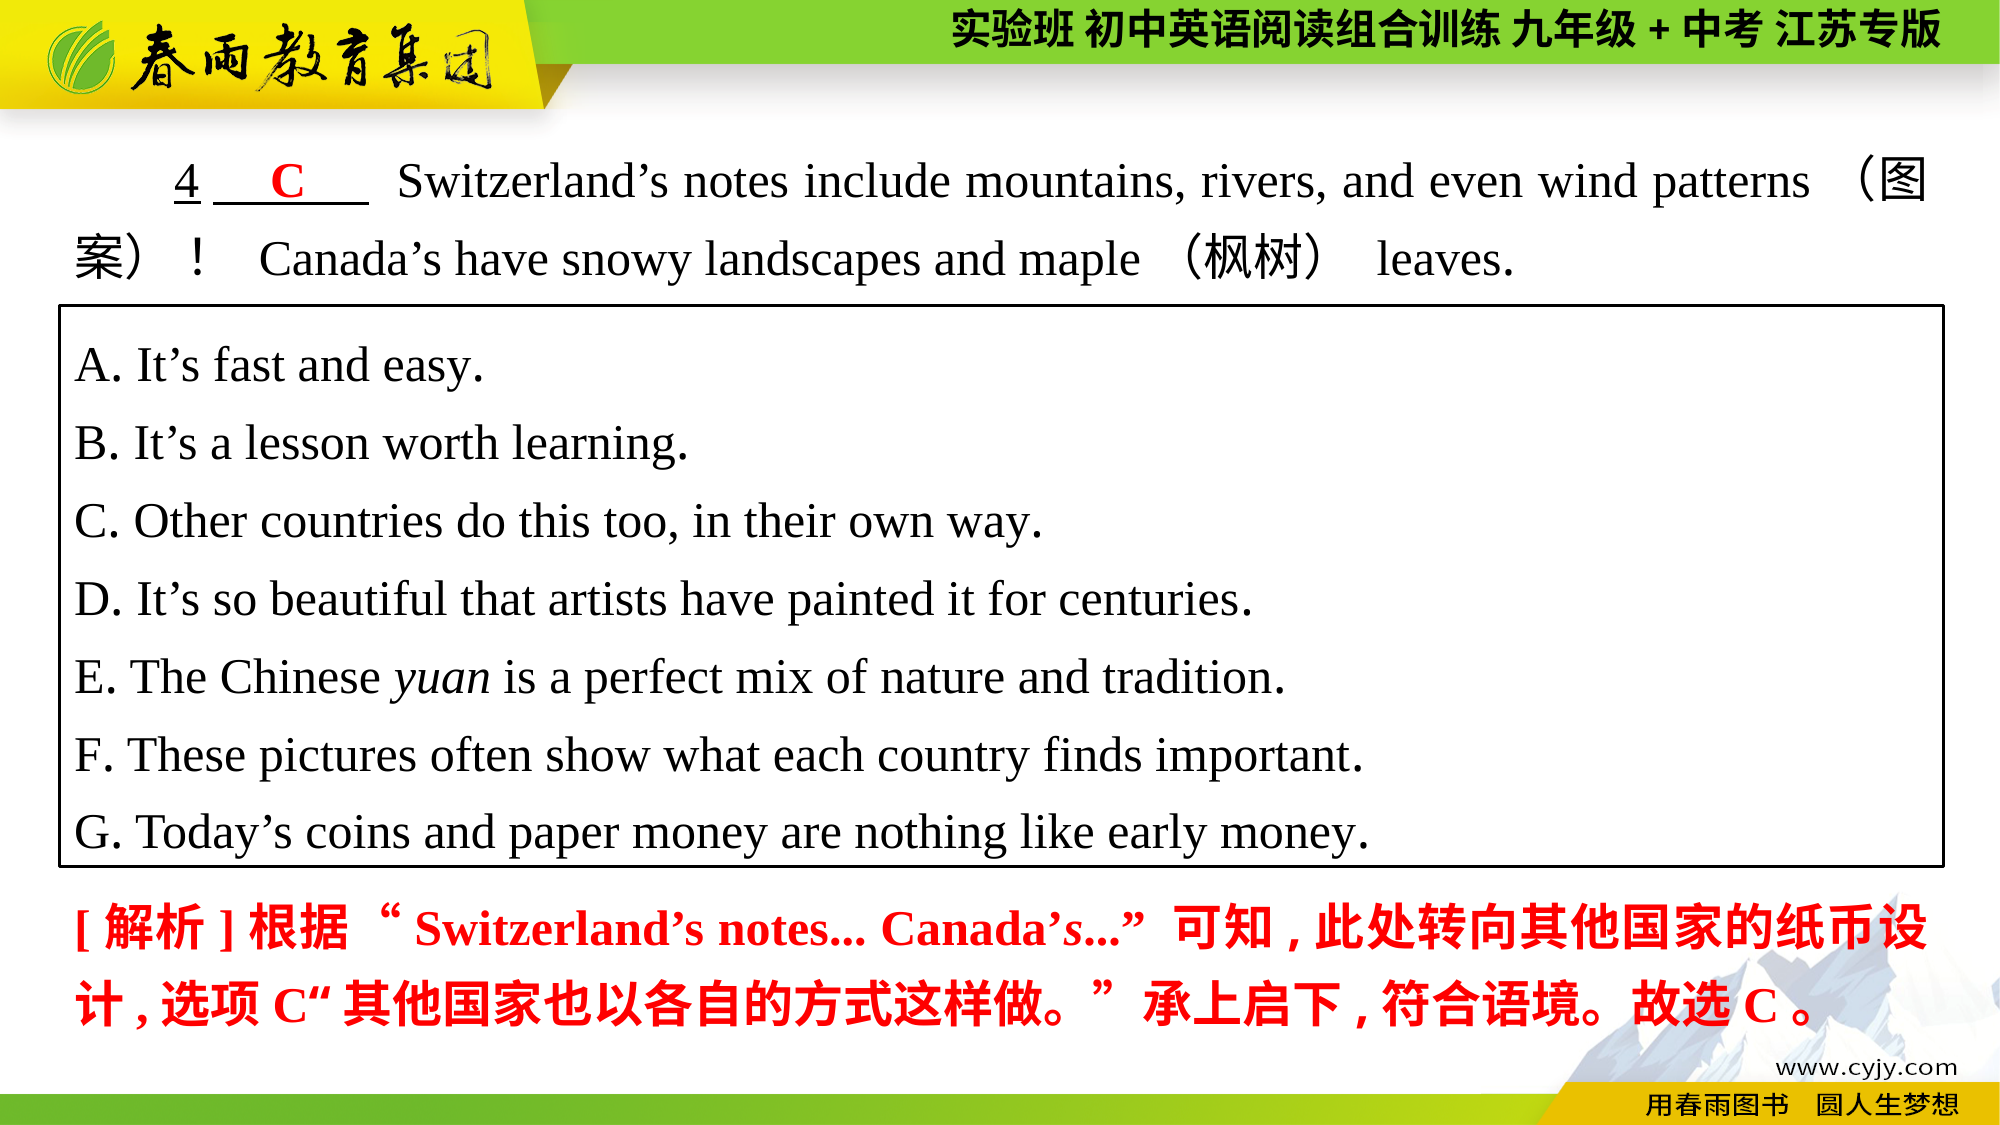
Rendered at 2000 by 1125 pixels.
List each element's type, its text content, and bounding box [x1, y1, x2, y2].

list 4 Switzerland’s notes include mountains, rivers, and even wind patterns（图案） ！ Canada’s have snowy landscapes and maple（枫树） leaves. [59, 122, 1944, 287]
text_box C [255, 121, 322, 215]
text_box A. It’s fast and easy. B. It’s a lesson worth learning. C. Other countries do this too, in their own way. D. It’s so beautiful that artists have painted it for centuries. E. The Chinese yuan is a perfect mix of nature and tradition. F. These pictures often show what each country finds important. G. Today’s coins and paper money are nothing like early money. [59, 305, 1944, 867]
picture [0, 0, 2000, 1125]
text_box [解析]根据“Switzerland’s notes... Canada’s...” 可知,此处转向其他国家的纸币设计,选项C“其他国家也以各自的方式这样做。”承上启下,符合语境。故选C。 [59, 869, 1944, 1041]
